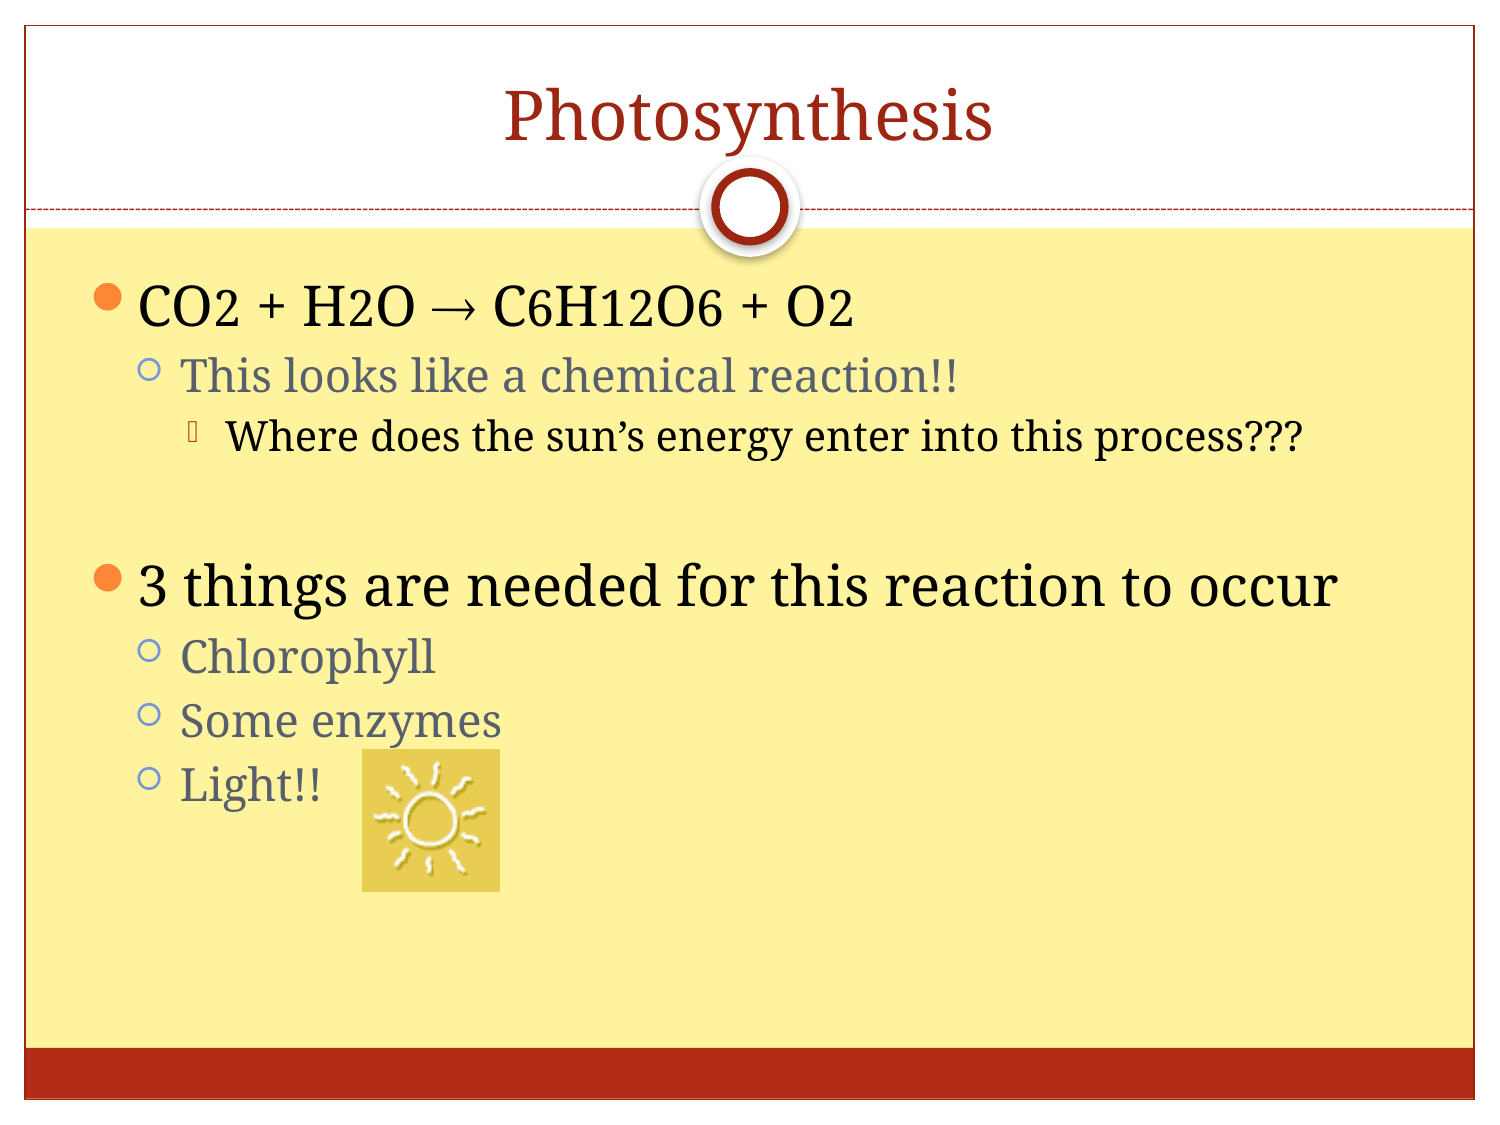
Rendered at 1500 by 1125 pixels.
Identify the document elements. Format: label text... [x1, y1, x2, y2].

list CO2 + H2O  C6H12O6 + O2 This looks like a chemical reaction!! Where does the sun’s energy enter into this process??? 3 things are needed for this reaction to occur Chlorophyll Some enzymes Light!! [75, 262, 1450, 1005]
title Photosynthesis [49, 37, 1450, 162]
picture [362, 749, 501, 892]
